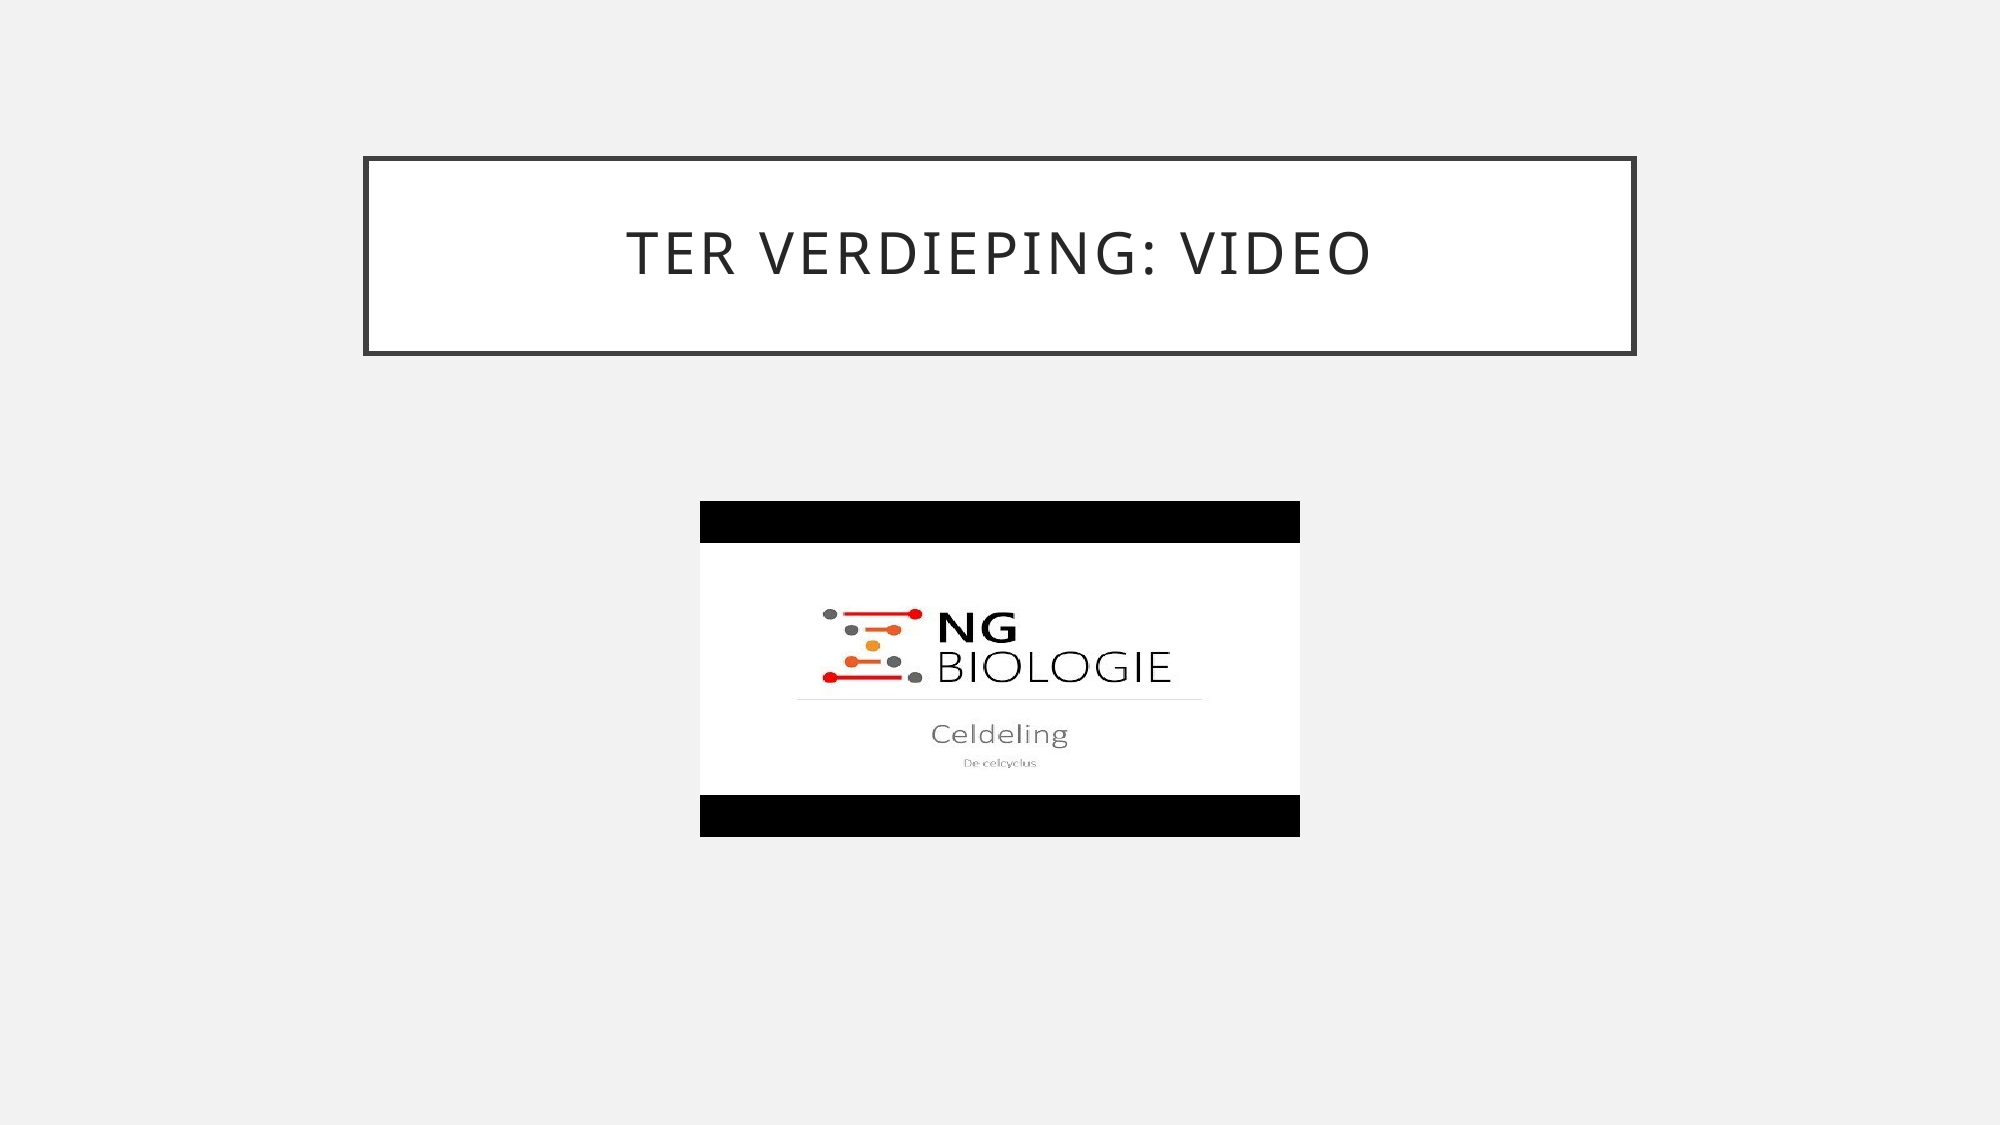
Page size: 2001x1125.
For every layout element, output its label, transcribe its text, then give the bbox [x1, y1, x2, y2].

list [699, 500, 1300, 838]
title Ter verdieping: Video [363, 156, 1637, 356]
